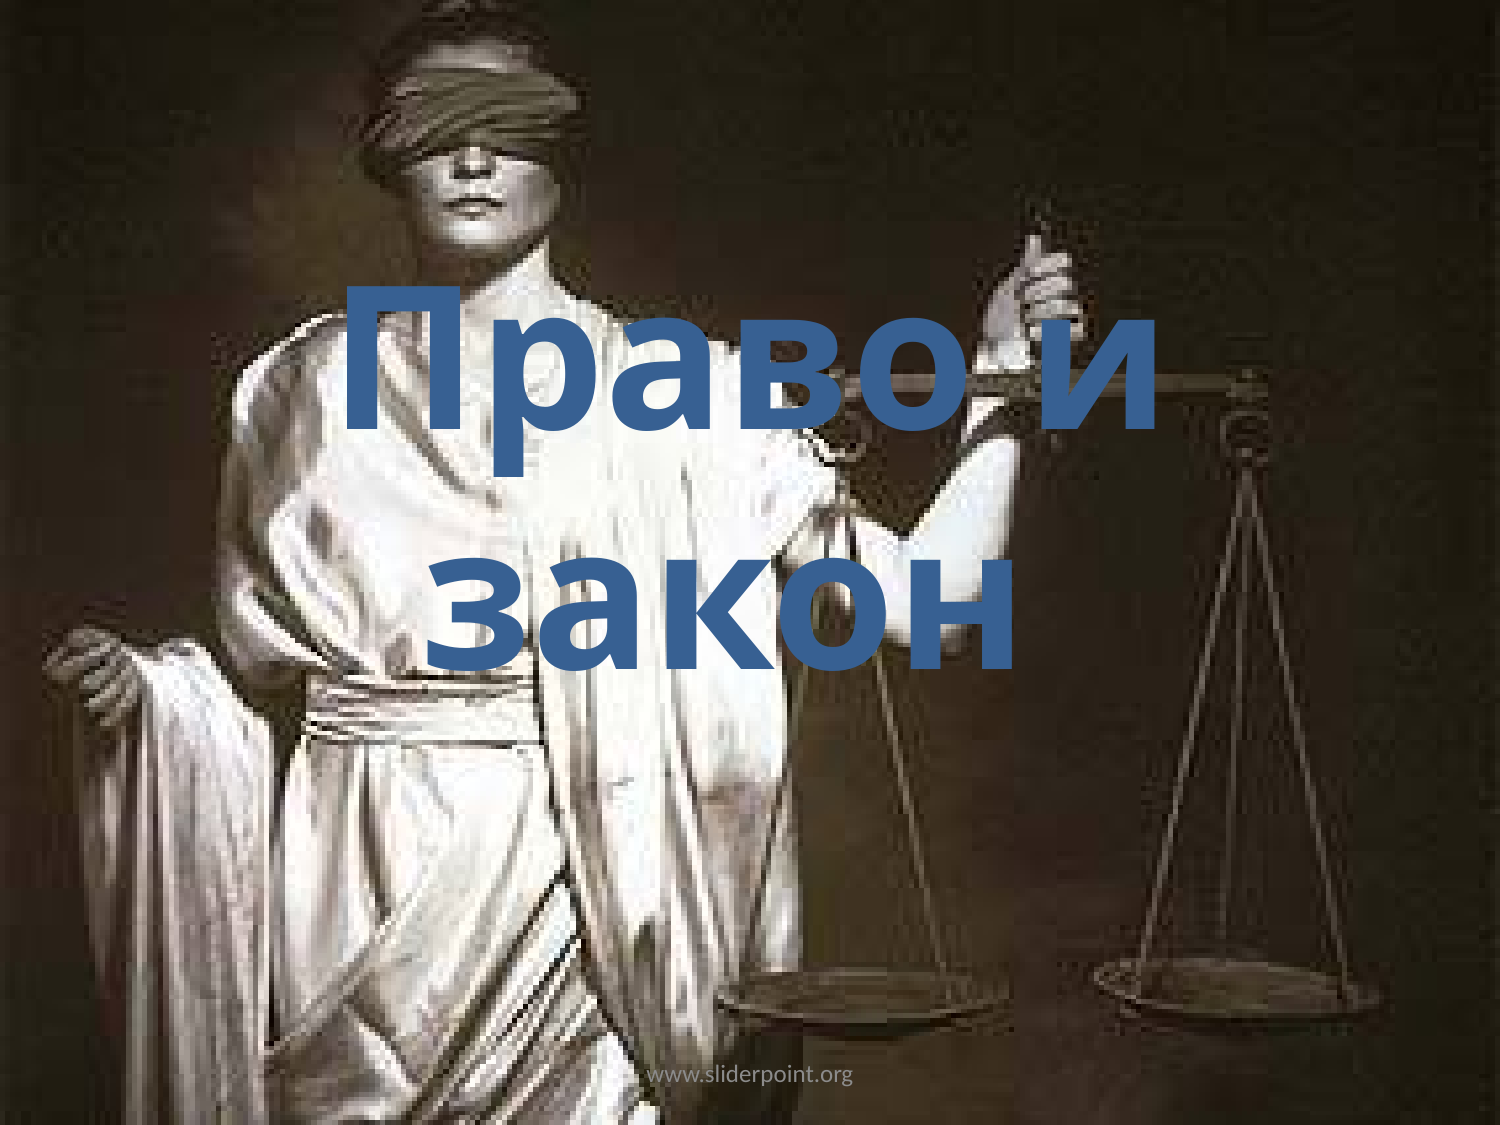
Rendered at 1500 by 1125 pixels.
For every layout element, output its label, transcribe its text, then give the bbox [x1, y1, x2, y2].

footer www.sliderpoint.org [512, 1042, 988, 1103]
picture [0, 0, 1500, 1125]
title Право и закон [112, 349, 1388, 591]
